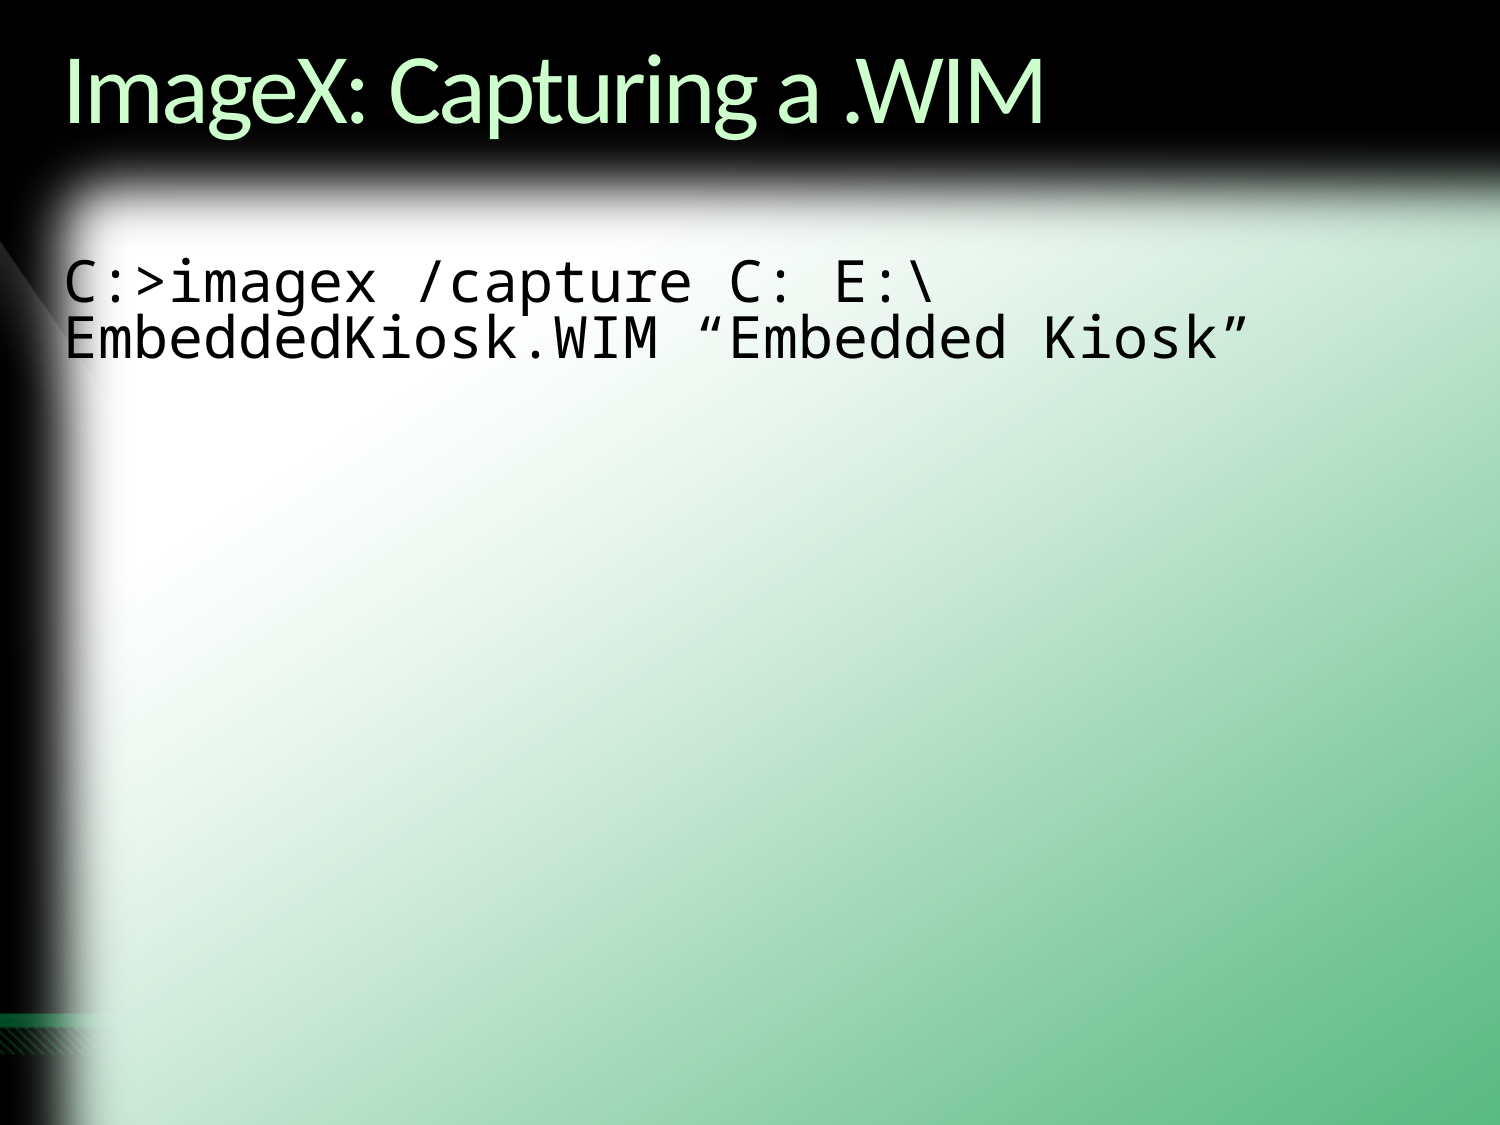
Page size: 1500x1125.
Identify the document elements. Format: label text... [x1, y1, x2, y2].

list C:>imagex /capture C: E:\EmbeddedKiosk.WIM “Embedded Kiosk” [63, 257, 1433, 537]
picture [0, 0, 1500, 1125]
title ImageX: Capturing a .WIM [62, 37, 1438, 147]
